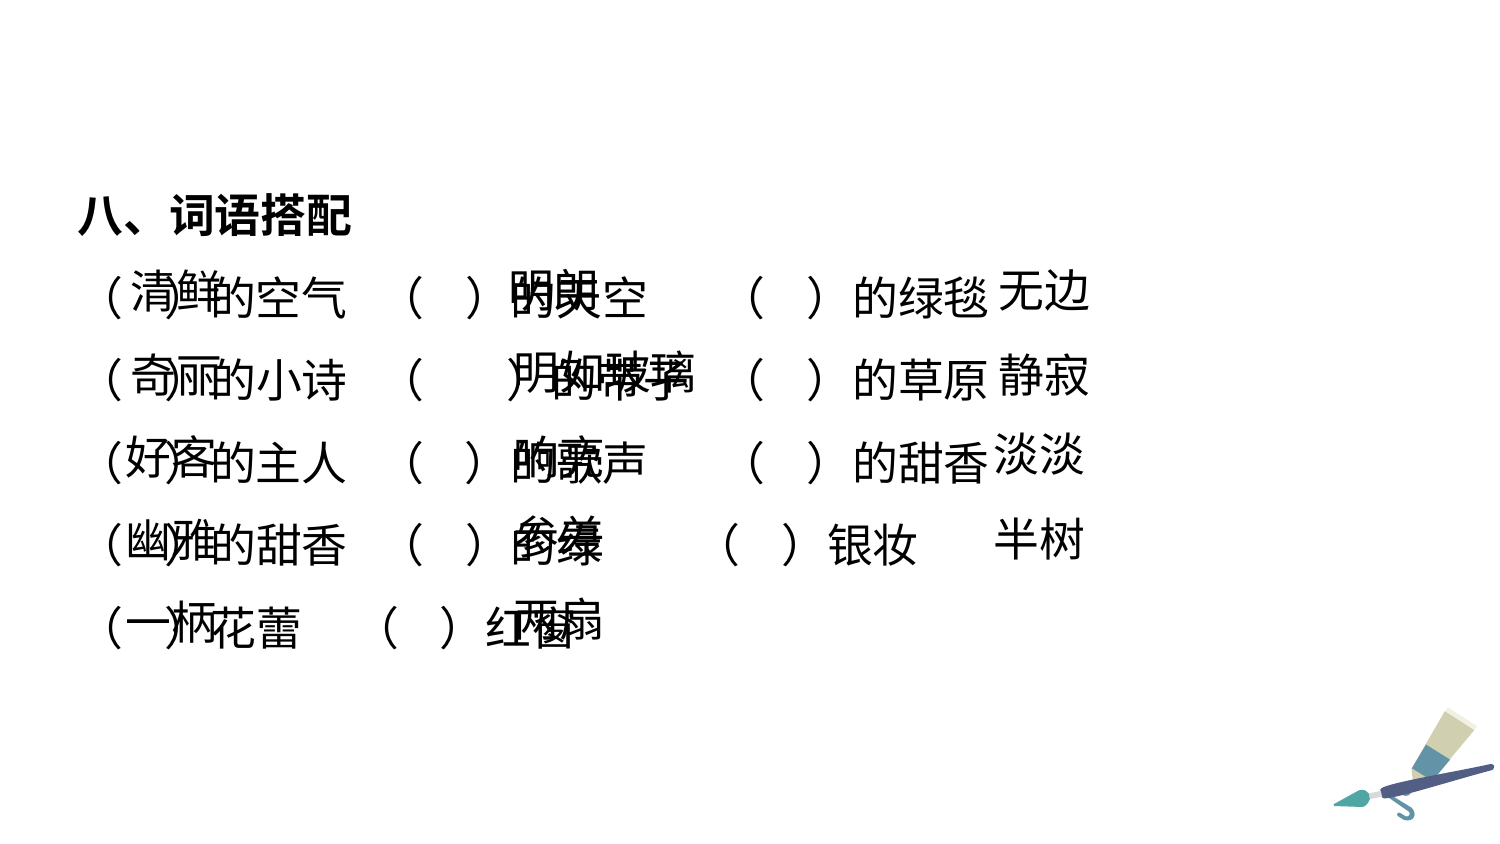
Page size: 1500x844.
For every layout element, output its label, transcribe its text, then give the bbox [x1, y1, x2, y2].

text_box 淡淡 [979, 418, 1101, 488]
text_box 明朗 [493, 254, 615, 324]
text_box 八、词语搭配 （ ）的空气 （ ）的天空 （ ）的绿毯 （ ）的小诗 （ ）的带子 （ ）的草原 （ ）的主人 （ ）的歌声 （ ）的甜香 （ ）的甜香 （ ）的绿 （ ）银妆 （ ）花蕾 （ ）红窗 [63, 152, 1437, 662]
text_box 参差 [498, 501, 620, 572]
text_box 两扇 [498, 582, 620, 653]
text_box 清鲜 [115, 255, 237, 325]
text_box 响亮 [498, 421, 620, 492]
text_box 半树 [979, 503, 1101, 573]
text_box 一柄 [110, 585, 233, 656]
text_box 明如玻璃 [498, 336, 712, 406]
text_box 幽雅 [110, 504, 233, 575]
text_box 无边 [983, 254, 1105, 324]
text_box 静寂 [983, 339, 1105, 409]
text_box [1358, 708, 1481, 844]
text_box 好客 [110, 421, 233, 492]
text_box 奇丽 [115, 339, 237, 409]
